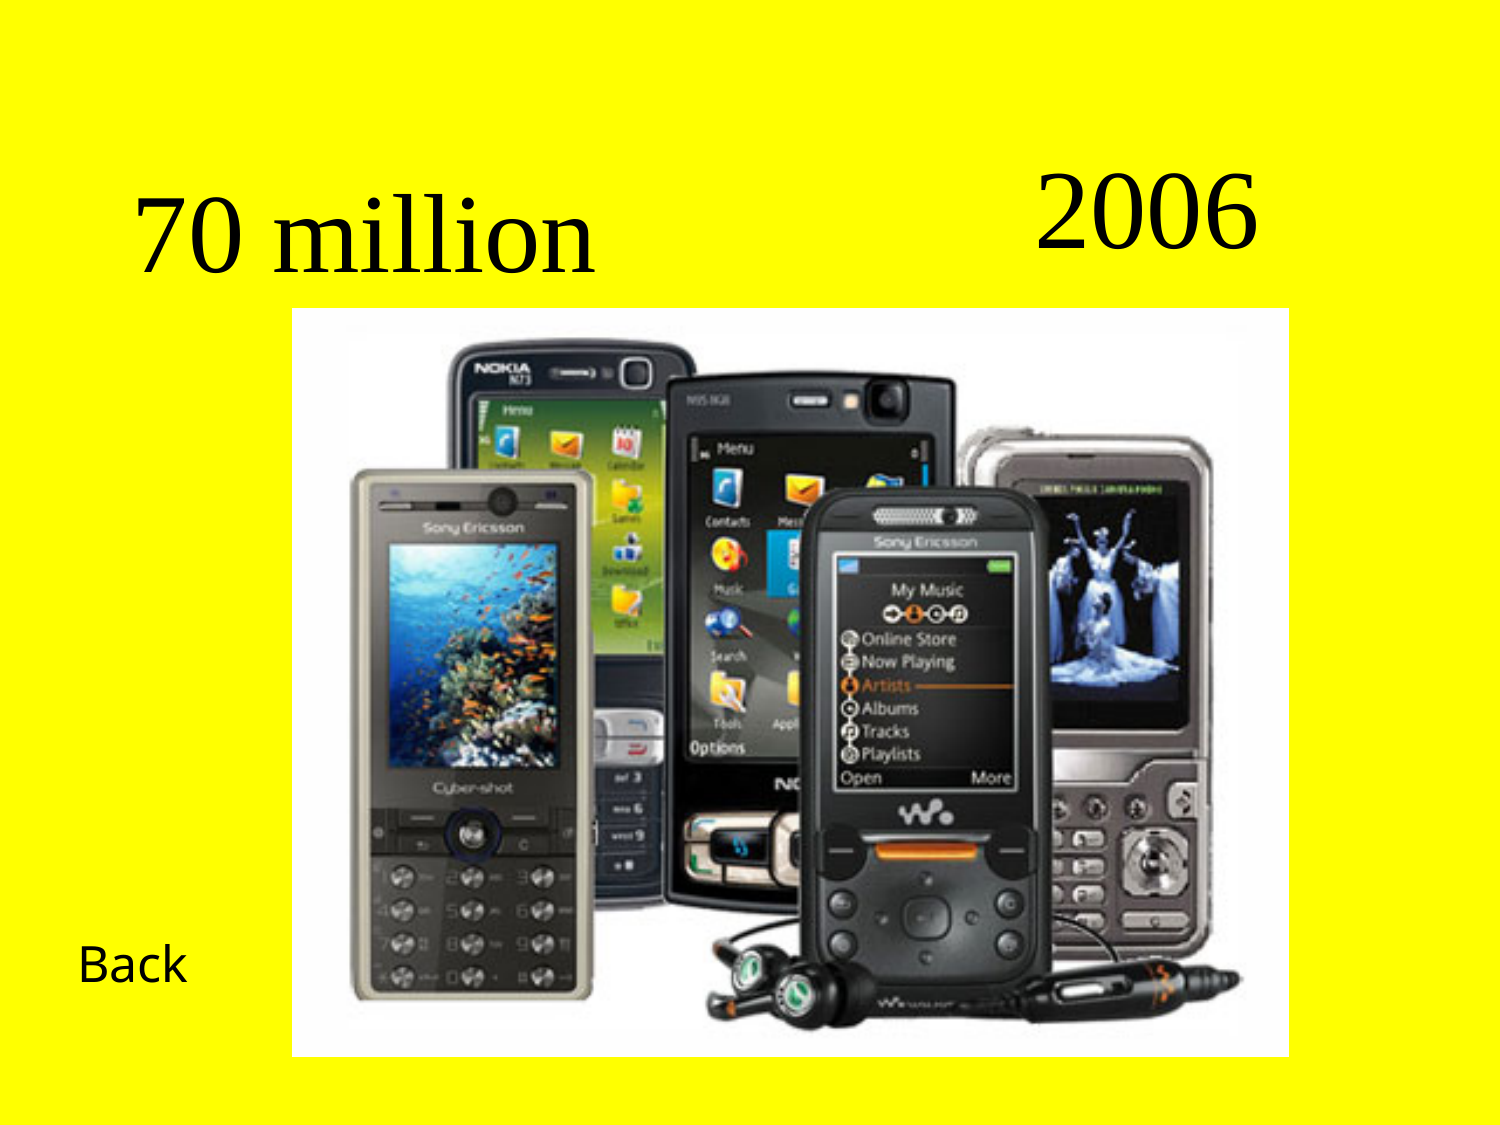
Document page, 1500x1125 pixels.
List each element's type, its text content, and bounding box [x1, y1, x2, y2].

text_box Back [62, 924, 287, 1000]
picture [292, 308, 1290, 1057]
text_box 70 million [117, 152, 657, 303]
text_box 2006 [1019, 128, 1301, 279]
